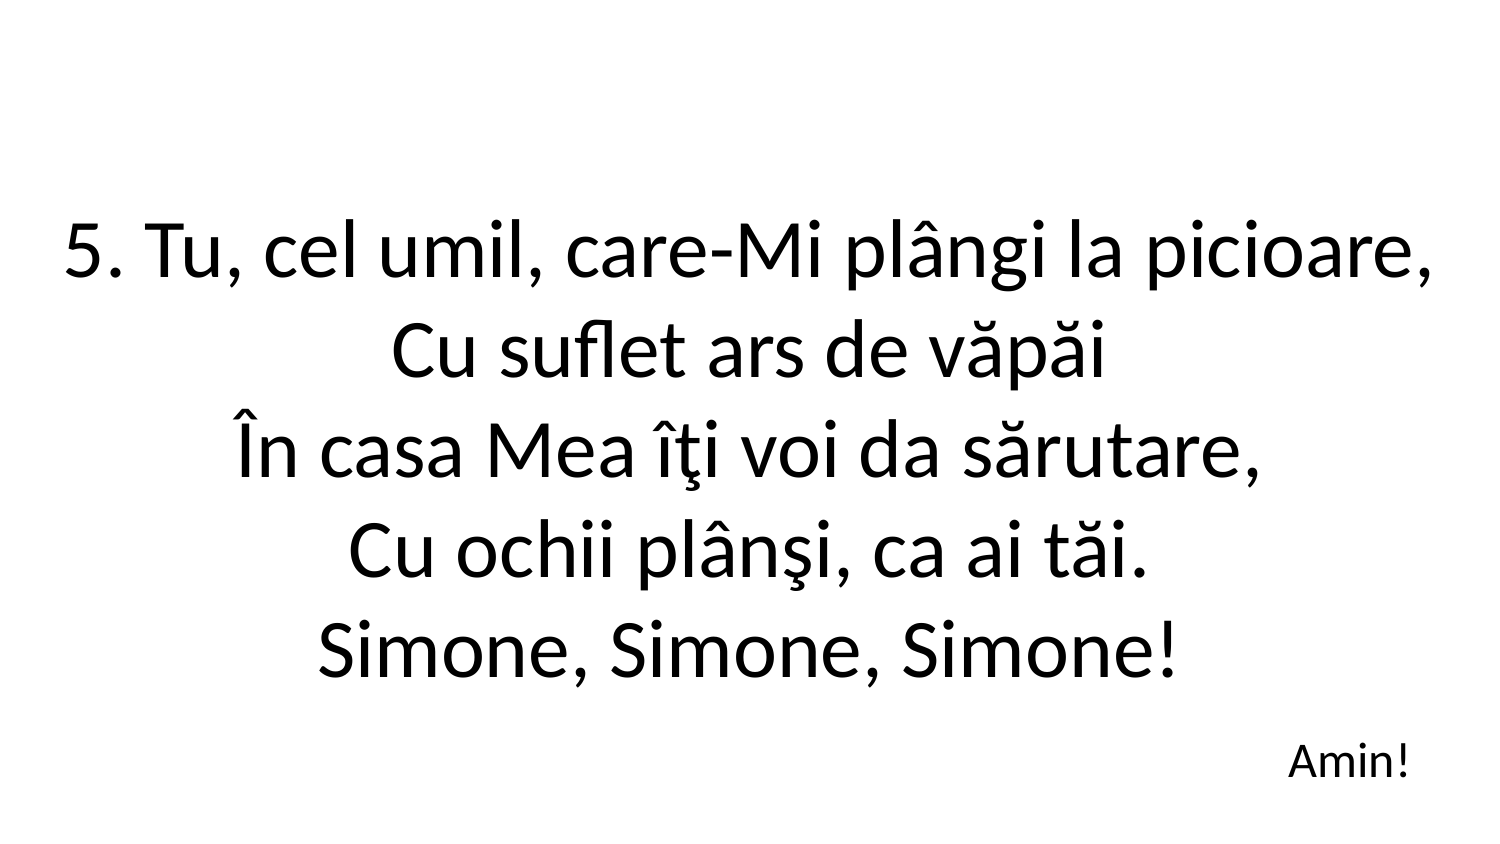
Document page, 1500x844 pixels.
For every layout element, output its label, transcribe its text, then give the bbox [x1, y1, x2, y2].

text_box Amin! [1273, 674, 1427, 795]
text_box 5. Tu, cel umil, care-Mi plângi la picioare, Cu suflet ars de văpăi În casa Mea îţi voi da sărutare, Cu ochii plânşi, ca ai tăi. Simone, Simone, Simone! [48, 142, 1452, 702]
